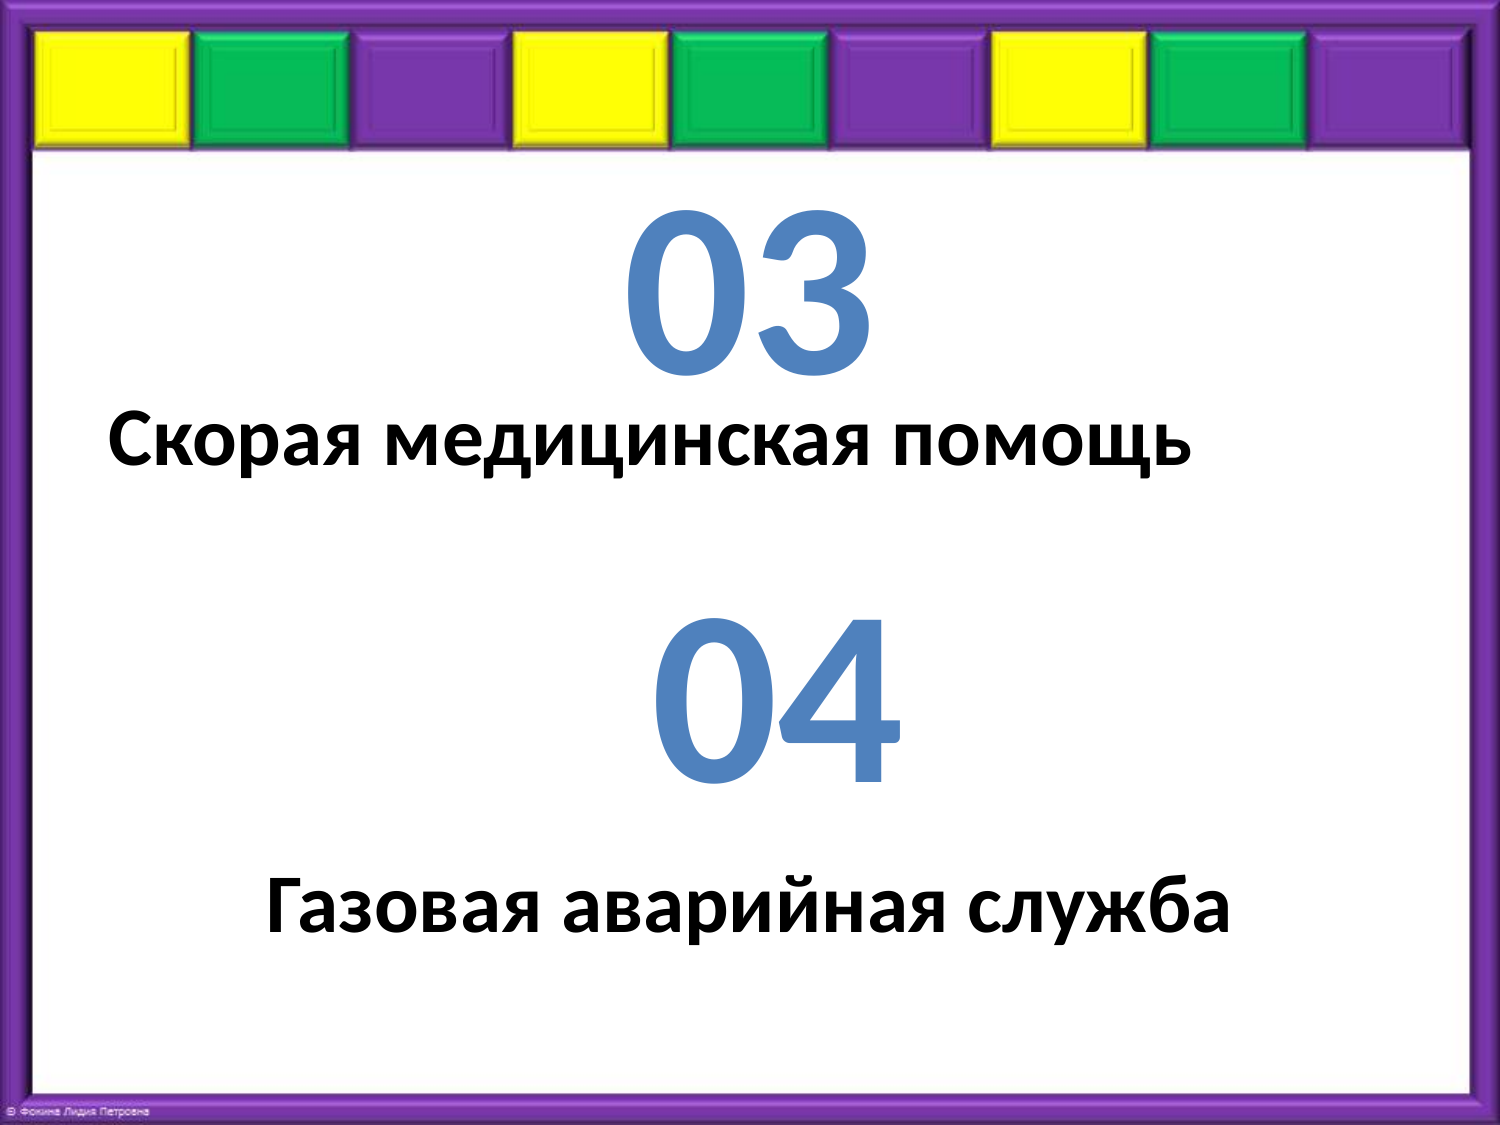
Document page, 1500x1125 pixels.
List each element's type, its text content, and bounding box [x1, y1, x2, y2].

picture [0, 0, 1500, 1125]
text_box 03 [74, 117, 1425, 374]
text_box Скорая медицинская помощь 04 Газовая аварийная служба [74, 374, 1425, 1059]
